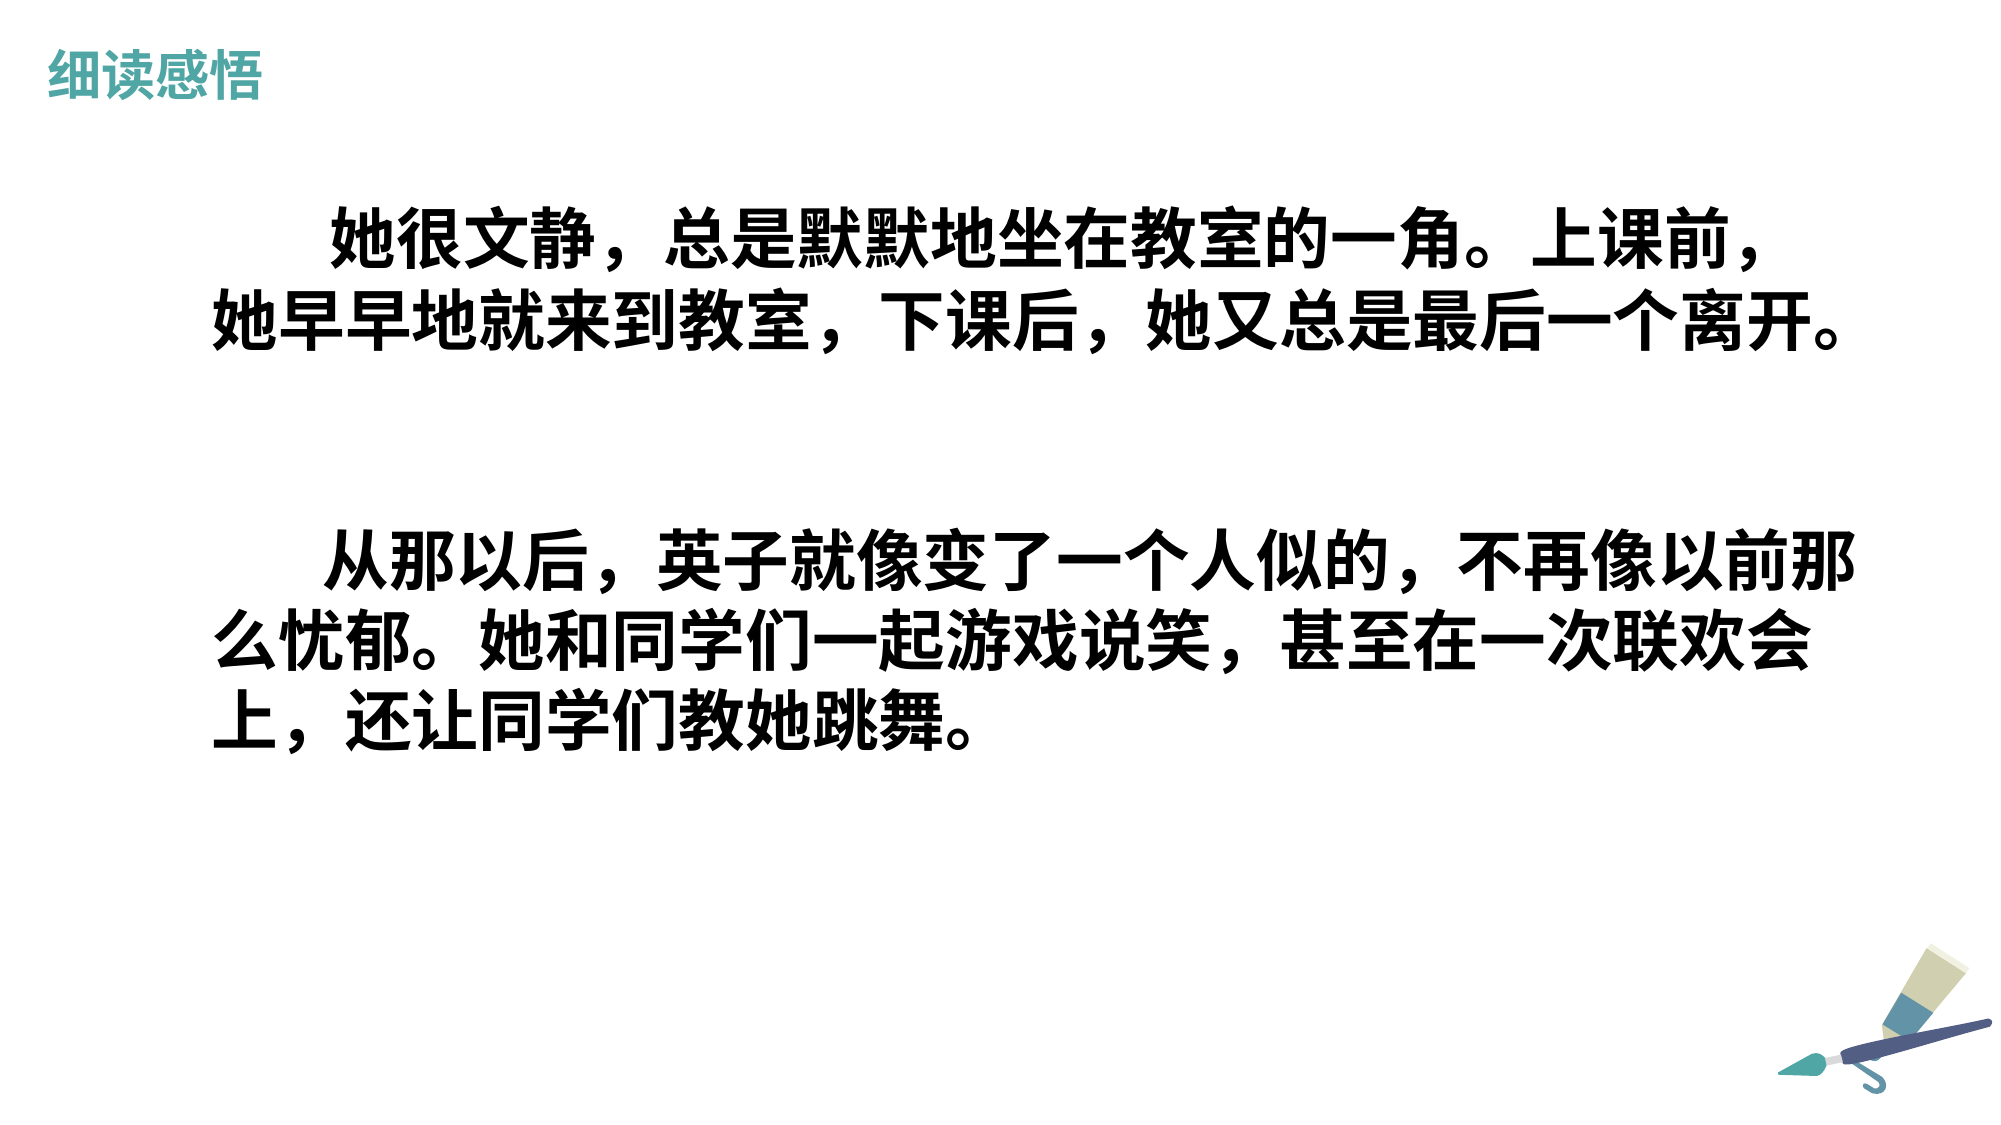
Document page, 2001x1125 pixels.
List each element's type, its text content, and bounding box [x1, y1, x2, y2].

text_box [1811, 945, 1974, 1125]
text_box 她很文静，总是默默地坐在教室的一角。上课前，她早早地就来到教室，下课后，她又总是最后一个离开。 从那以后，英子就像变了一个人似的，不再像以前那么忧郁。她和同学们一起游戏说笑，甚至在一次联欢会上，还让同学们教她跳舞。 [196, 181, 1922, 846]
text_box 细读感悟 [32, 33, 347, 114]
